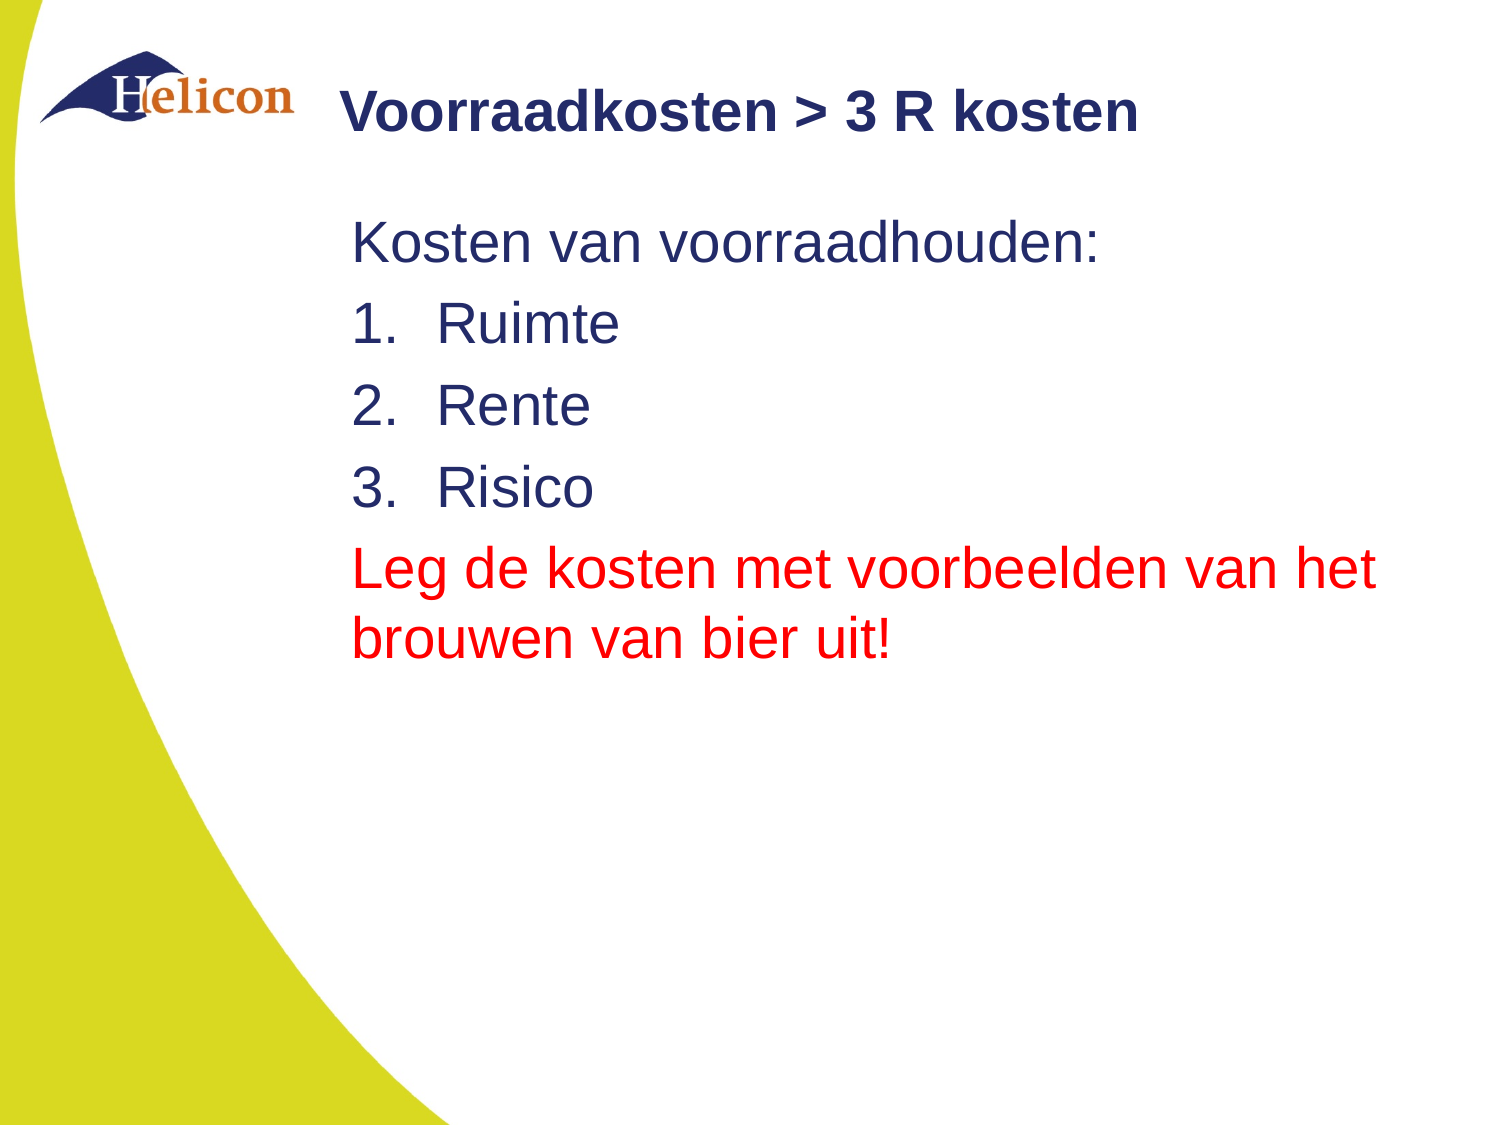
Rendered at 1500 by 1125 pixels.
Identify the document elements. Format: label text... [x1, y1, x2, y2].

picture [0, 0, 1500, 1125]
title Voorraadkosten > 3 R kosten [324, 54, 1415, 161]
list Kosten van voorraadhouden: Ruimte Rente Risico Leg de kosten met voorbeelden van het brouwen van bier uit! [336, 196, 1425, 1005]
